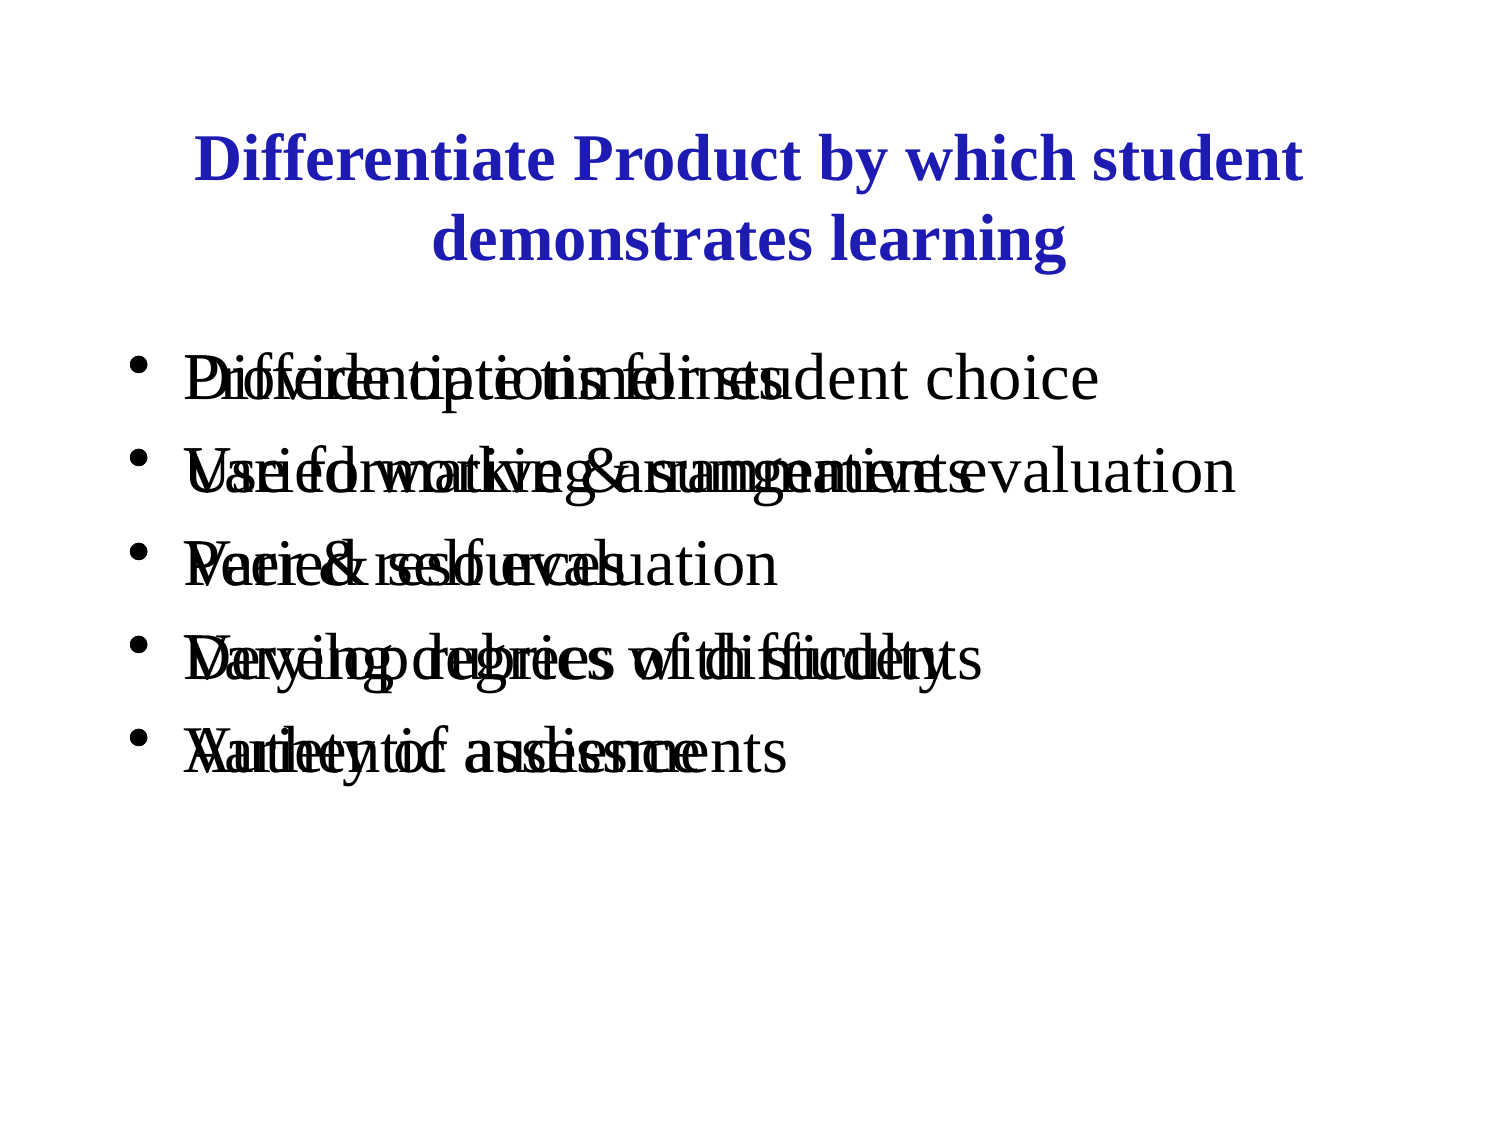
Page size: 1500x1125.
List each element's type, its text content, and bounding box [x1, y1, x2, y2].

title Differentiate Product by which student demonstrates learning [112, 99, 1388, 288]
list Differentiate timelines Use formative & summative evaluation Peer & self evaluation Develop rubrics with students Authentic audience [112, 324, 1388, 1001]
